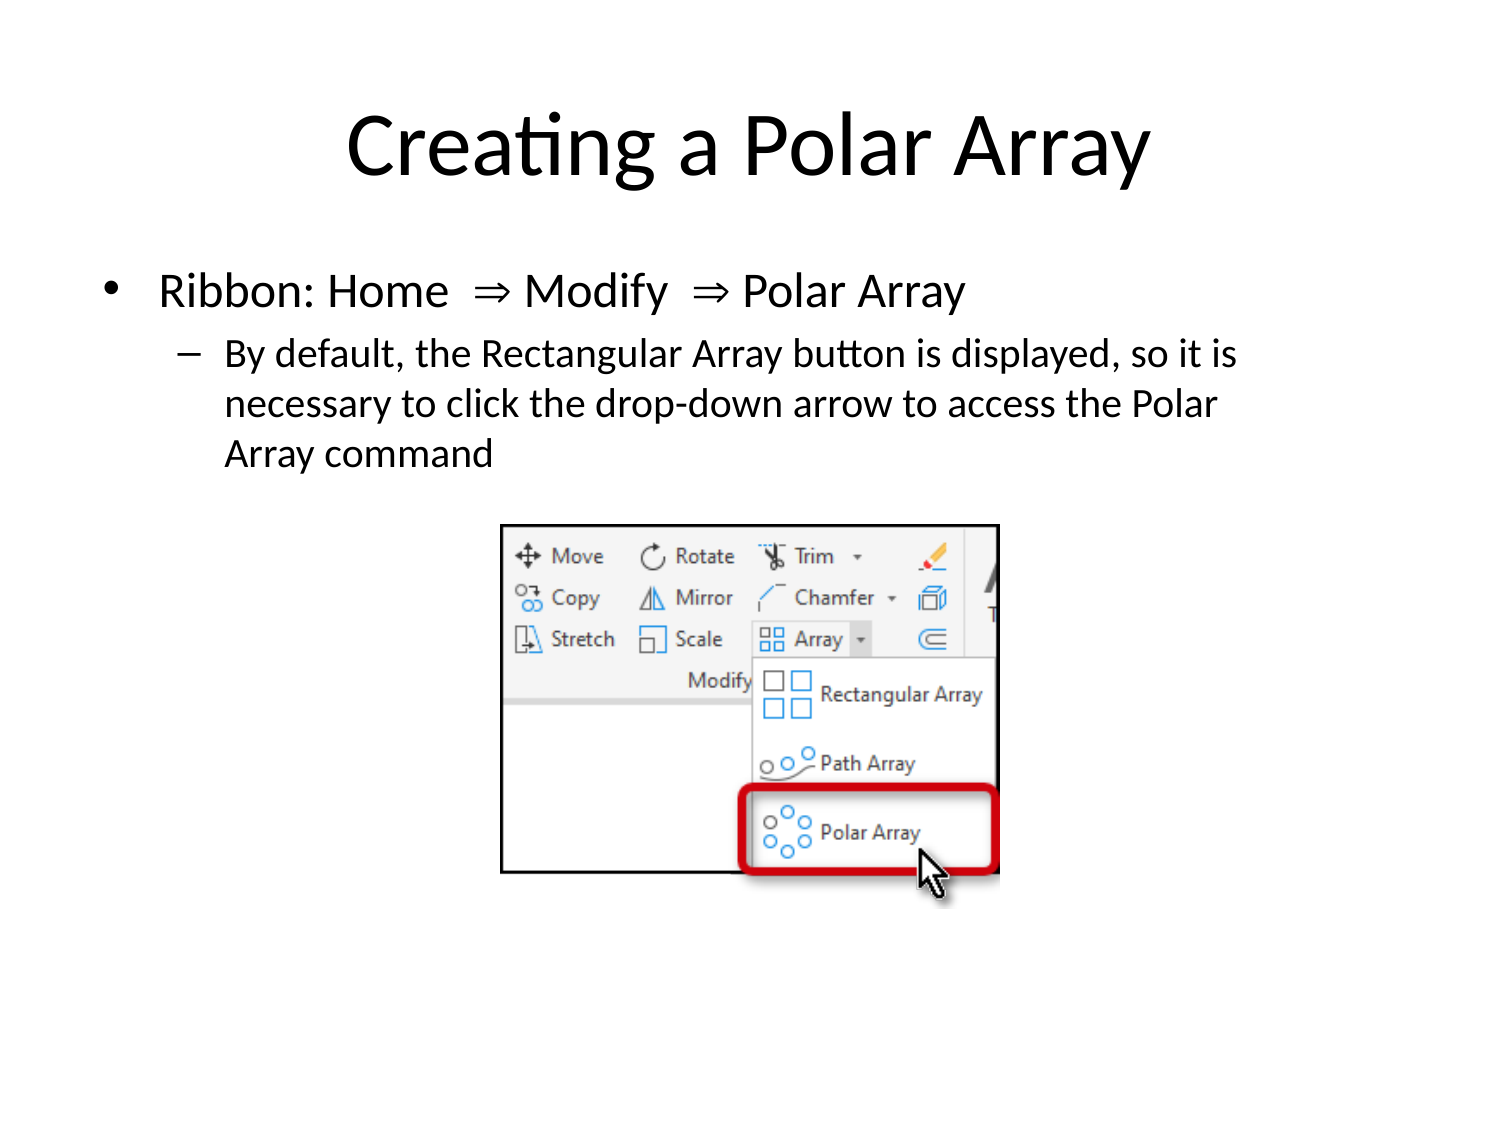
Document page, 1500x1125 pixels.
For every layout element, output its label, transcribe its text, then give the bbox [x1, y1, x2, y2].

list Ribbon: Home  Modify  Polar Array By default, the Rectangular Array button is displayed, so it is necessary to click the drop-down arrow to access the Polar Array command [87, 249, 1313, 950]
picture [500, 524, 1000, 909]
title Creating a Polar Array [75, 45, 1425, 233]
